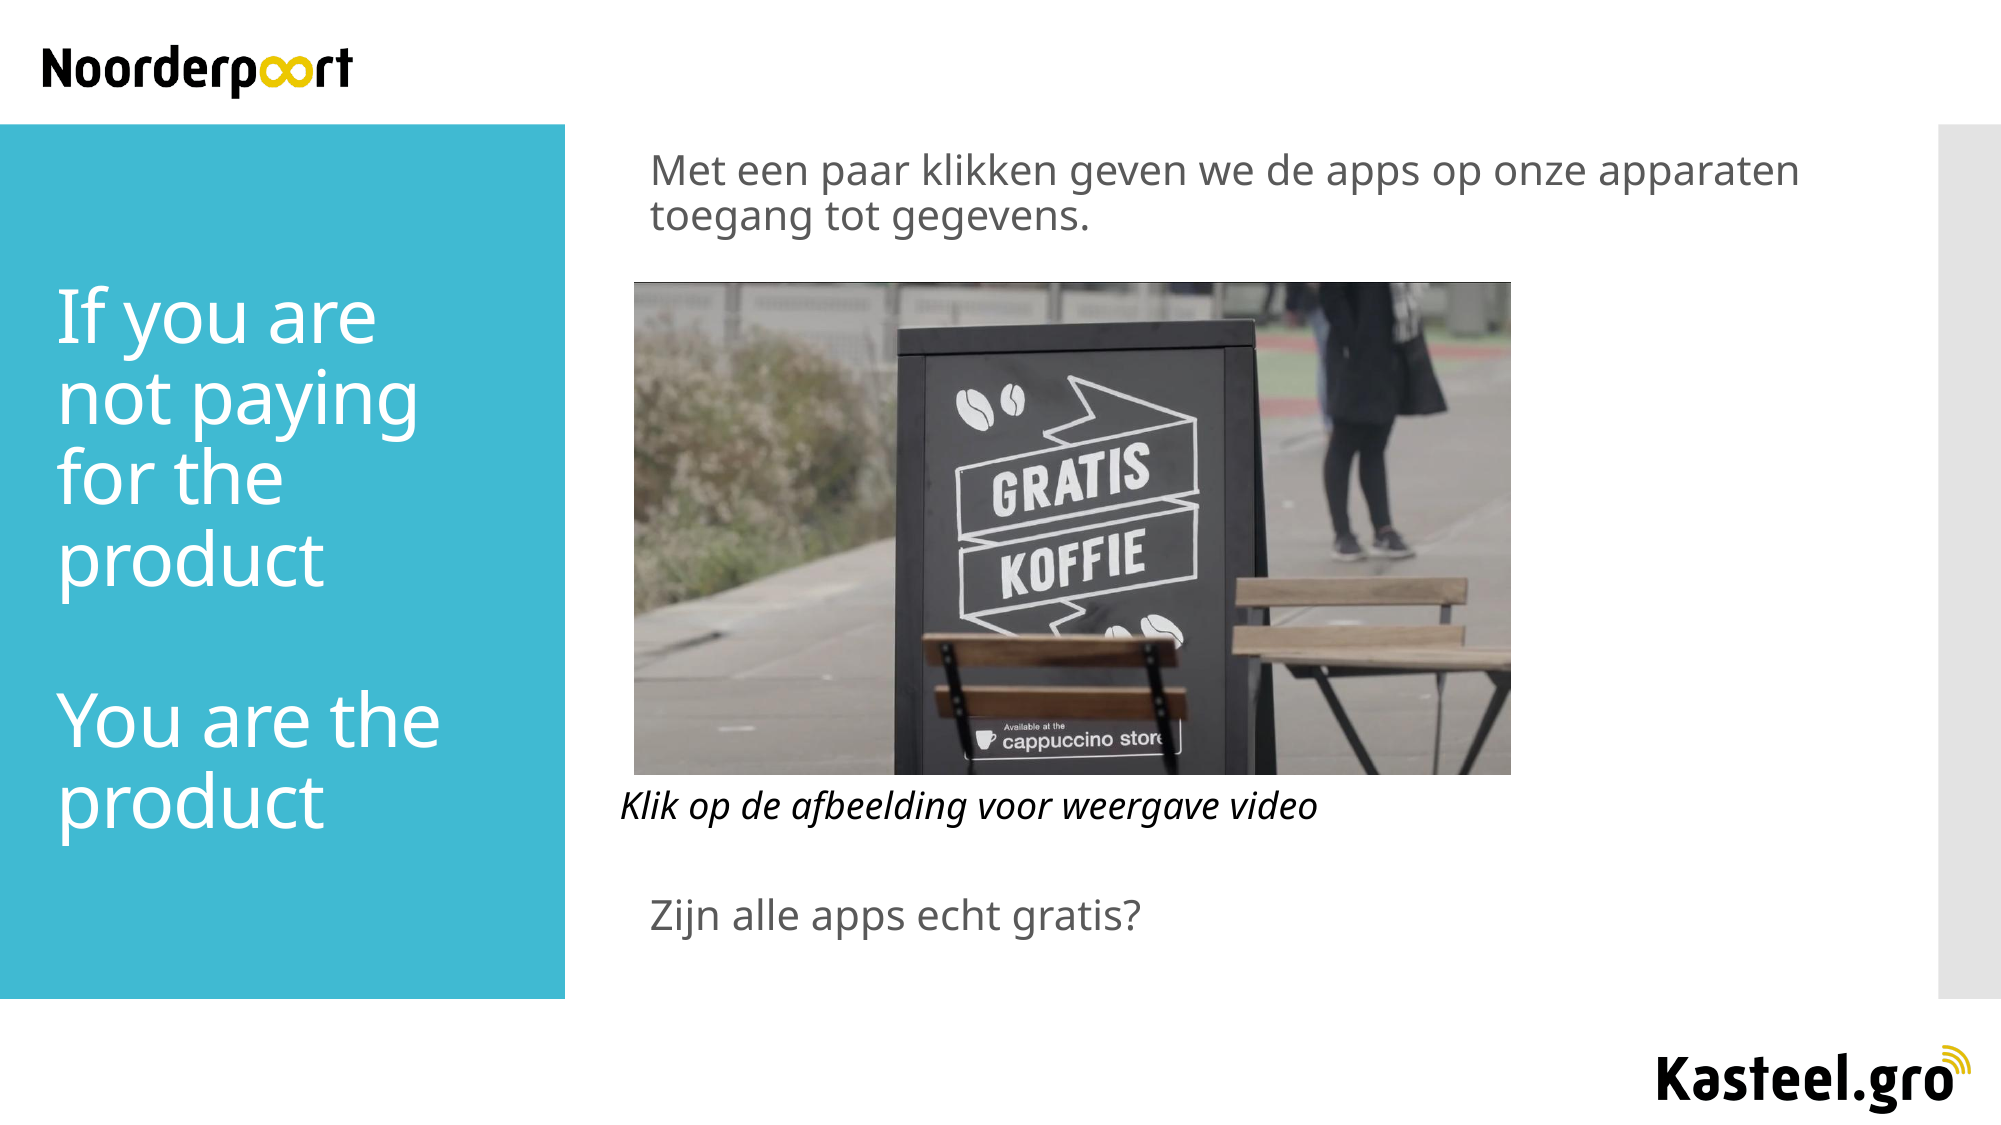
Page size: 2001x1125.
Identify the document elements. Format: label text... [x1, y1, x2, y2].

text_box Klik op de afbeelding voor weergave video [604, 774, 1334, 835]
list Met een paar klikken geven we de apps op onze apparaten toegang tot gegevens. Zijn alle apps echt gratis? [634, 141, 1835, 982]
picture [1657, 1045, 1971, 1114]
title If you are not paying for the product You are the product [41, 184, 525, 940]
picture [634, 281, 1512, 776]
picture [41, 43, 354, 100]
